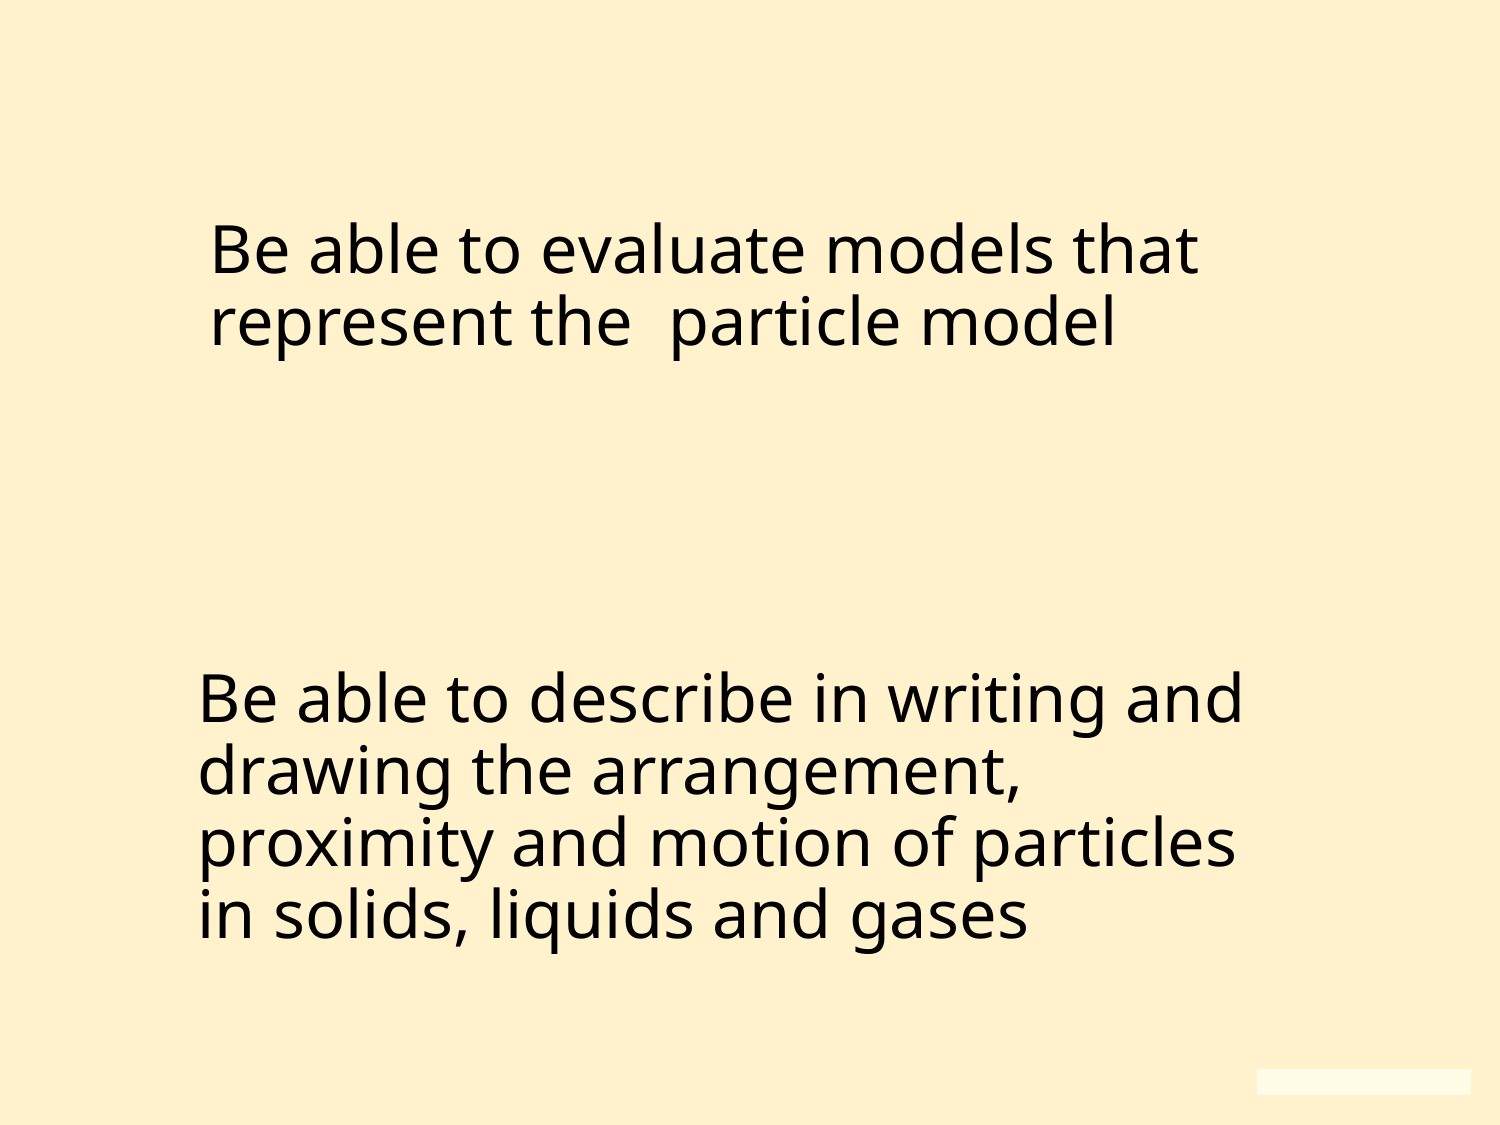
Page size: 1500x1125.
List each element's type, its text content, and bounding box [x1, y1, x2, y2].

text_box [1257, 1069, 1471, 1095]
list Be able to evaluate models that represent the particle model [194, 208, 1317, 516]
list Be able to describe in writing and drawing the arrangement, proximity and motion of particles in solids, liquids and gases [183, 656, 1317, 965]
